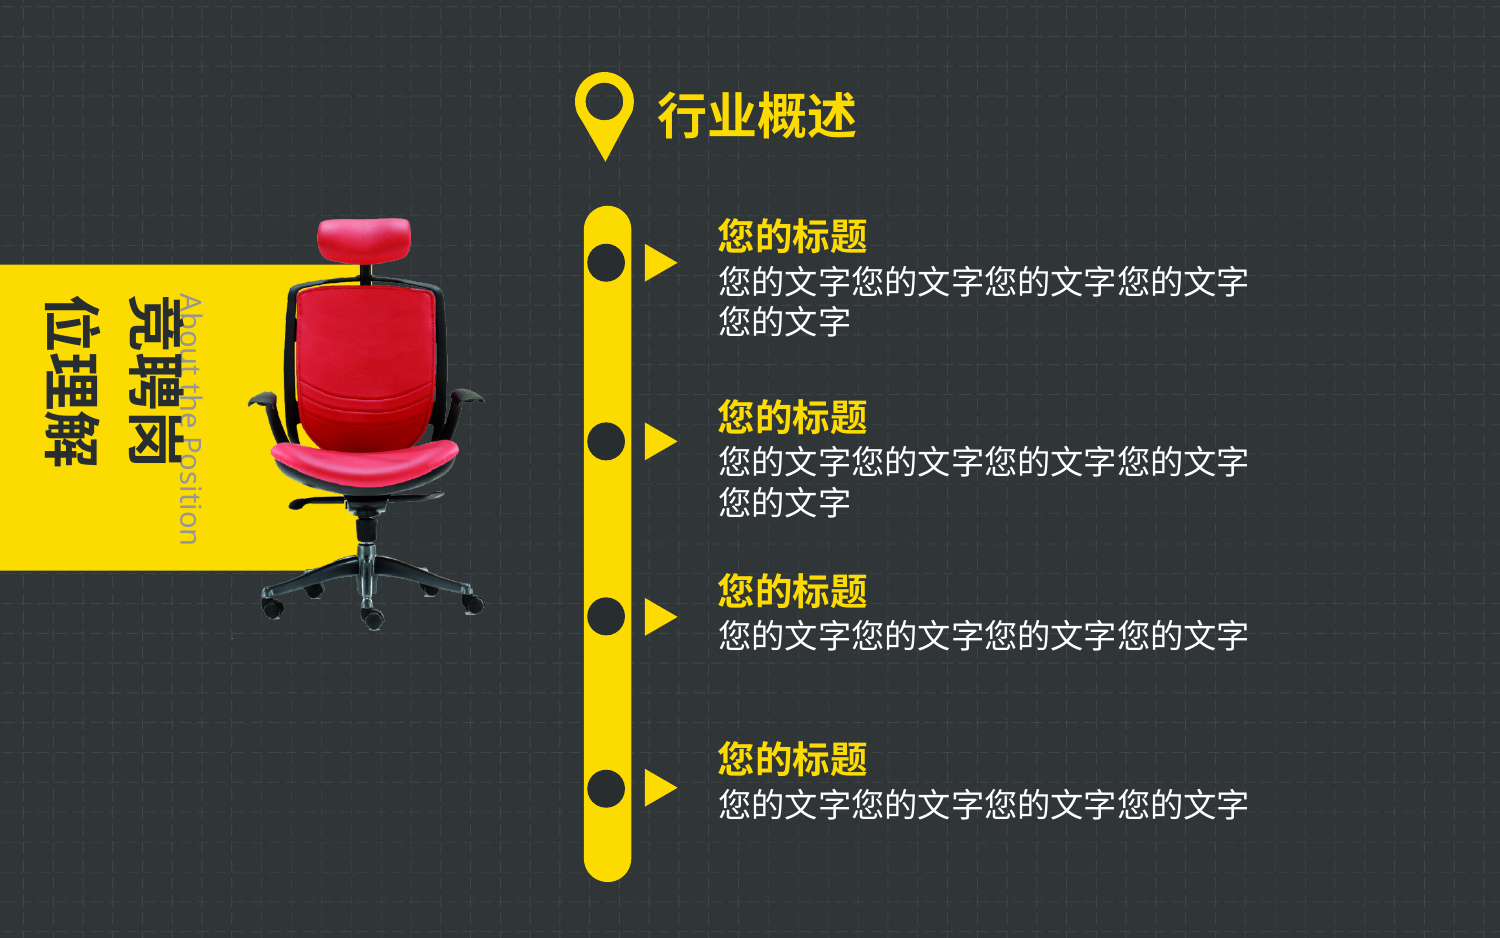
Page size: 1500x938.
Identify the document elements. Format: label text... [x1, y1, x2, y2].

text_box [0, 264, 224, 571]
text_box [644, 422, 678, 461]
text_box 您的文字您的文字您的文字您的文字 您的文字 [703, 434, 1266, 529]
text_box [574, 71, 635, 162]
text_box 您的标题 [703, 560, 883, 608]
text_box About the Position [167, 278, 217, 571]
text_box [583, 205, 632, 883]
text_box [644, 243, 678, 282]
text_box 竞聘岗 位理解 [16, 279, 215, 528]
text_box [644, 768, 678, 807]
text_box 您的文字您的文字您的文字您的文字 [703, 776, 1266, 832]
text_box 行业概述 [643, 77, 873, 152]
text_box 您的标题 [703, 205, 883, 254]
text_box 您的文字您的文字您的文字您的文字 您的文字 [703, 254, 1266, 349]
picture [0, 0, 1500, 938]
text_box 您的标题 [703, 386, 883, 434]
text_box [644, 597, 678, 636]
text_box 您的标题 [703, 728, 883, 776]
text_box 您的文字您的文字您的文字您的文字 [703, 608, 1266, 663]
